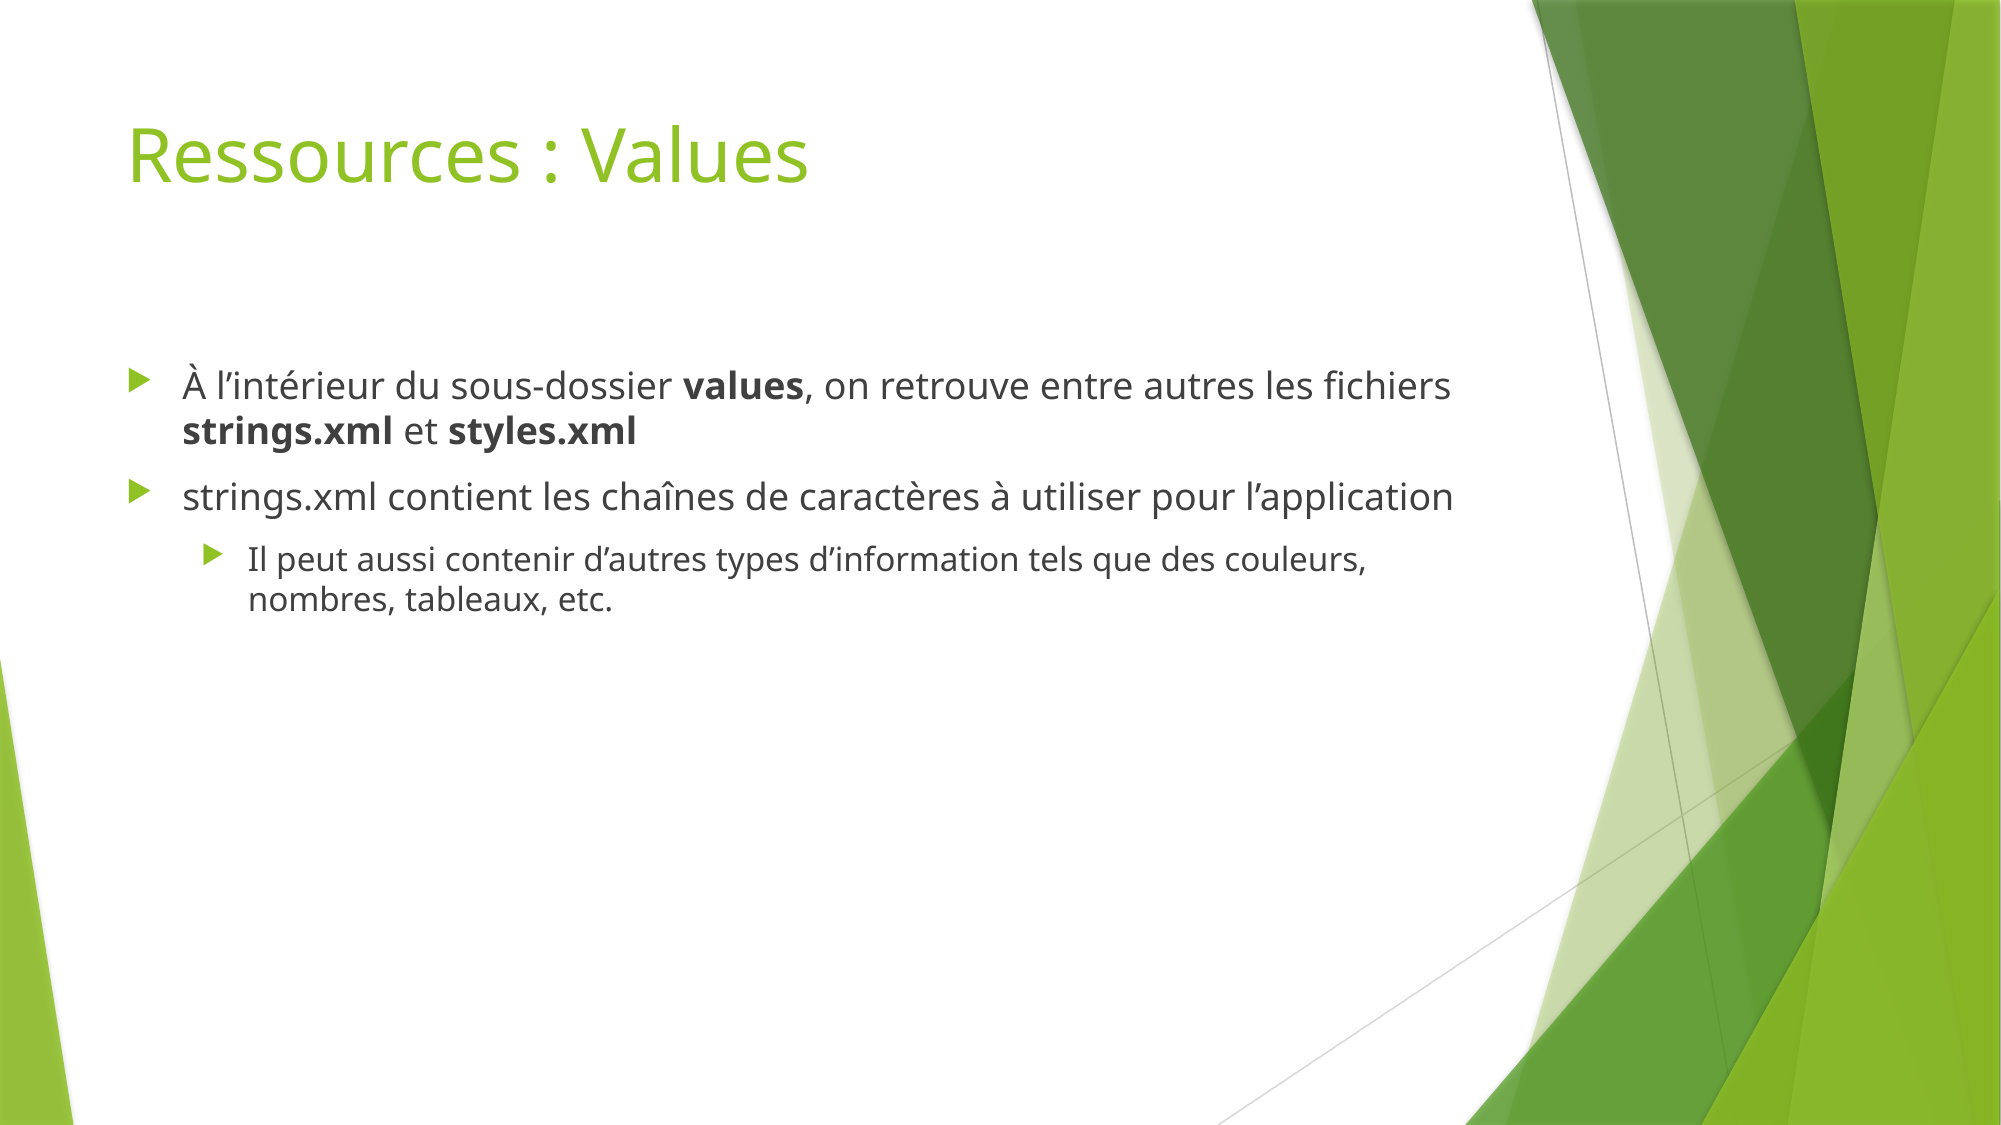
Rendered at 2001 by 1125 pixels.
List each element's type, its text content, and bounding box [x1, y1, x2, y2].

title Ressources : Values [111, 99, 1522, 317]
list À l’intérieur du sous-dossier values, on retrouve entre autres les fichiers strings.xml et styles.xml strings.xml contient les chaînes de caractères à utiliser pour l’application Il peut aussi contenir d’autres types d’information tels que des couleurs, nombres, tableaux, etc. [111, 354, 1522, 992]
